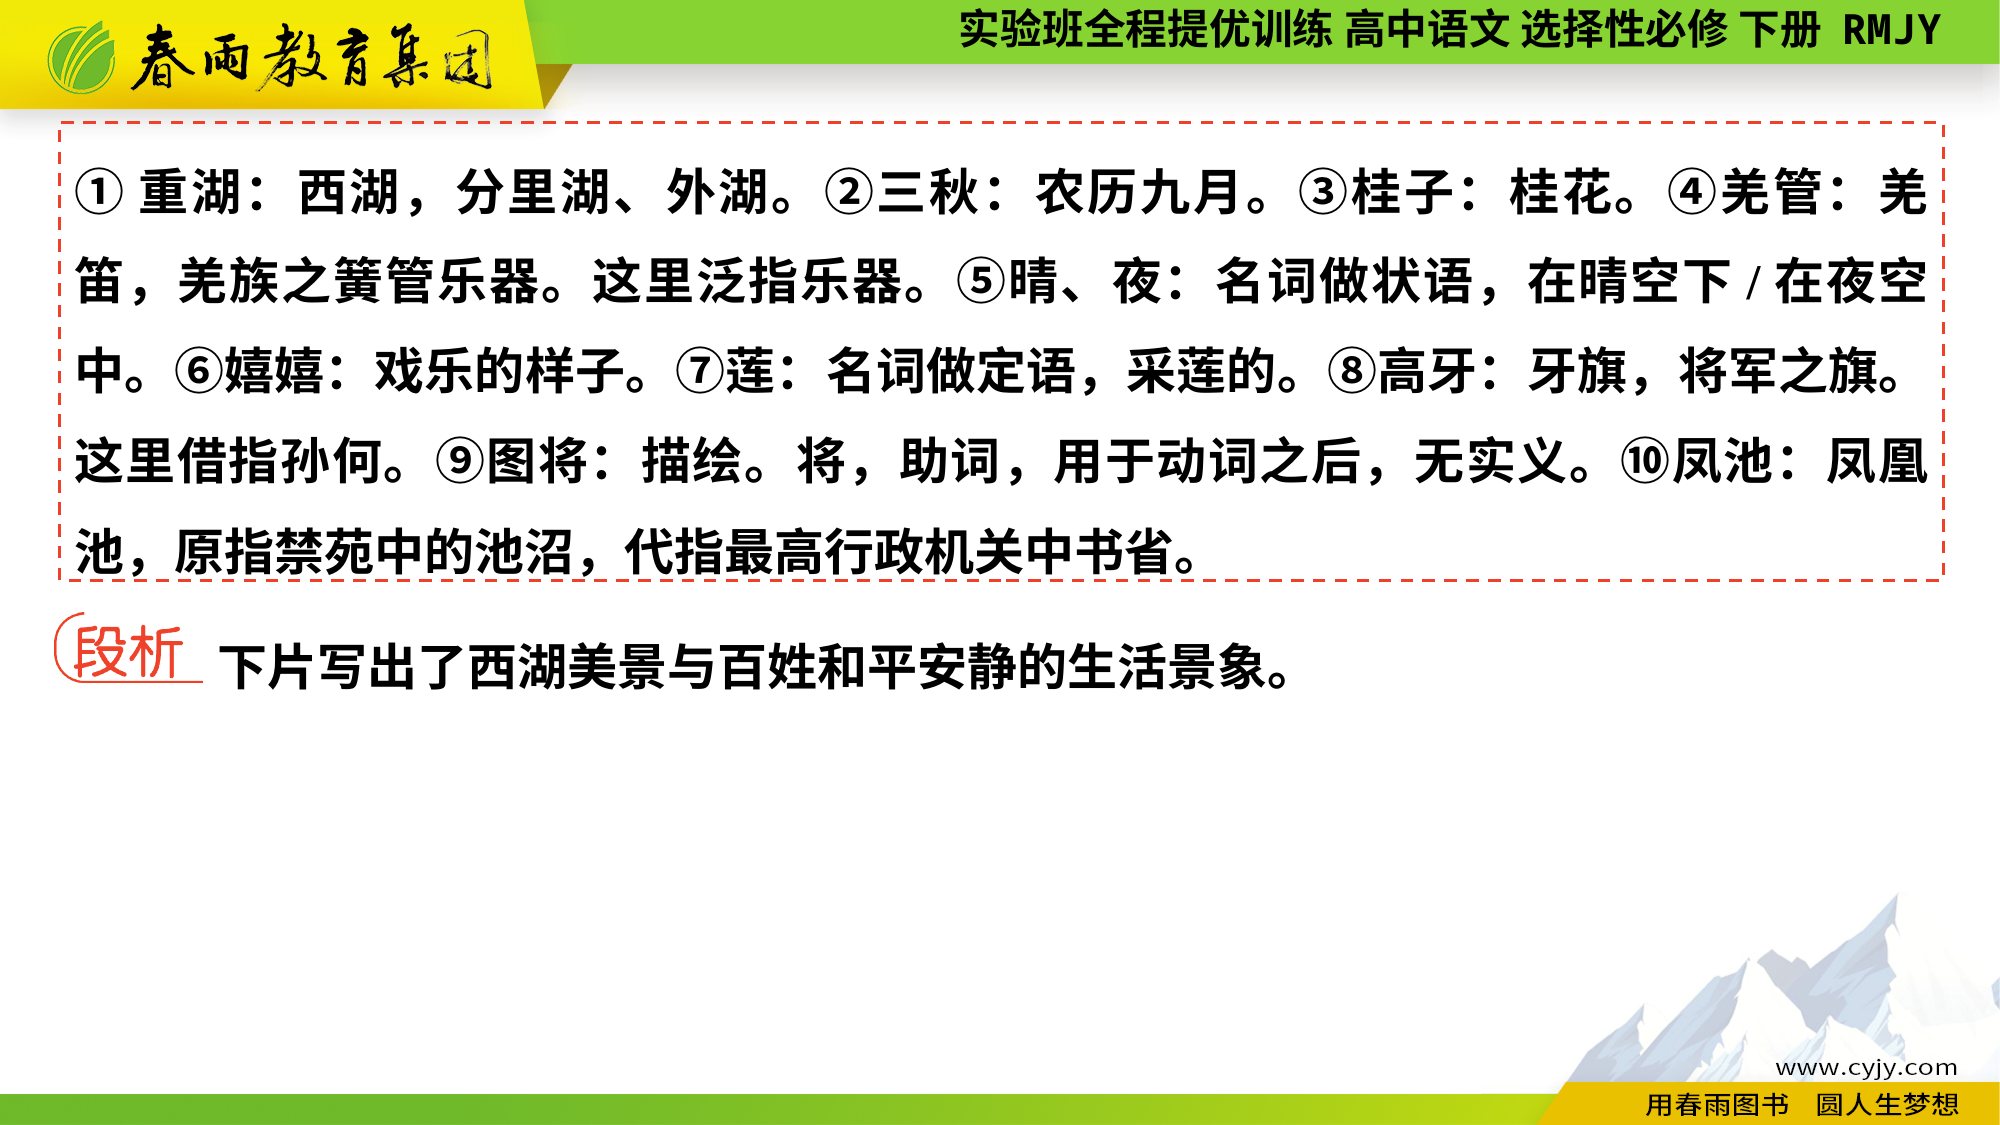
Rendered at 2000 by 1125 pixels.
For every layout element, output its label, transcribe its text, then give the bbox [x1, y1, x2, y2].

text_box 下片写出了西湖美景与百姓和平安静的生活景象。 [202, 597, 1944, 703]
list ①重湖：西湖，分里湖、外湖。②三秋：农历九月。③桂子：桂花。④羌管：羌笛，羌族之簧管乐器。这里泛指乐器。⑤晴、夜：名词做状语，在晴空下/在夜空中。⑥嬉嬉：戏乐的样子。⑦莲：名词做定语，采莲的。⑧高牙：牙旗，将军之旗。这里借指孙何。⑨图将：描绘。将，助词，用于动词之后，无实义。⑩凤池：凤凰池，原指禁苑中的池沼，代指最高行政机关中书省。 [59, 122, 1944, 581]
picture [0, 0, 2000, 1125]
